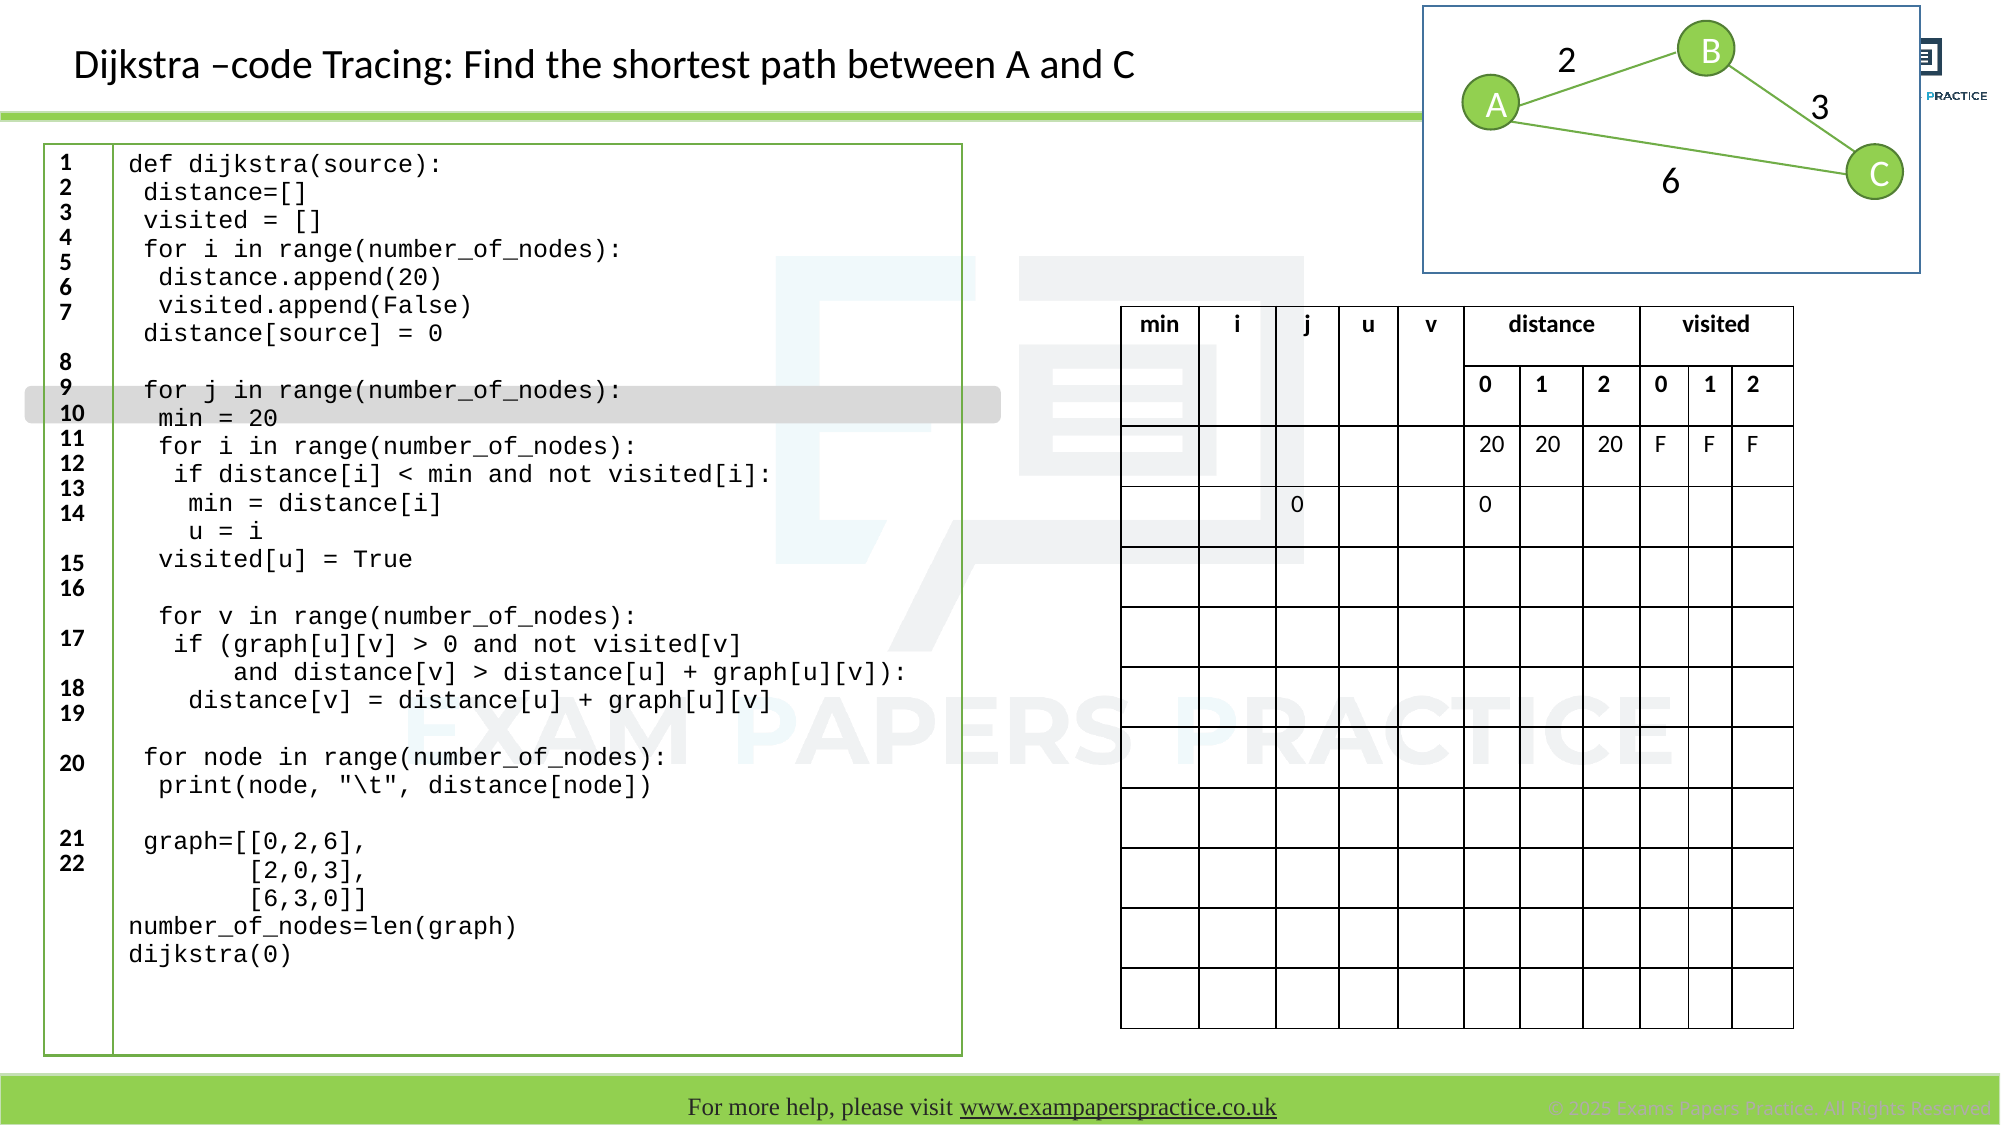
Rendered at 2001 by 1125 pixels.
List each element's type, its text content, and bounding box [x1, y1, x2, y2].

table_cell [1641, 608, 1688, 666]
table_cell [1200, 548, 1275, 606]
table_cell [1689, 608, 1731, 666]
table_cell [1465, 668, 1519, 726]
table_cell [1277, 849, 1338, 907]
table_cell 0 [1277, 487, 1338, 546]
table_cell [1340, 487, 1397, 546]
table_cell [1340, 849, 1397, 907]
table_cell 2 [1584, 367, 1639, 425]
table_cell F [1689, 427, 1731, 486]
table_cell [1733, 487, 1793, 546]
table_cell [1399, 487, 1463, 546]
table_cell [1200, 969, 1275, 1028]
table_cell [1340, 427, 1397, 486]
table_cell [1277, 969, 1338, 1028]
table_cell F [1733, 427, 1793, 486]
table_header j [1277, 307, 1338, 425]
table_cell [1521, 728, 1582, 787]
table_cell 20 [1465, 427, 1519, 486]
text_box 6 [1646, 176, 1692, 209]
table_cell [1399, 608, 1463, 666]
table_header u [1340, 307, 1397, 425]
table_cell [1399, 969, 1463, 1028]
table_cell [1584, 728, 1639, 787]
table_header v [1399, 307, 1463, 425]
table_header min [1122, 307, 1198, 425]
table_cell [1641, 668, 1688, 726]
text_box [1517, 52, 1677, 107]
text_box [1422, 5, 1921, 274]
table_cell [1689, 909, 1731, 967]
text_box 2 [1542, 27, 1588, 52]
table_cell [1465, 728, 1519, 787]
table_cell [1200, 849, 1275, 907]
table_cell [1122, 608, 1198, 666]
table_header distance [1465, 307, 1639, 365]
table_cell [1689, 668, 1731, 726]
text_box Dijkstra –code Tracing: Find the shortest path between A and C [58, 29, 1152, 94]
table_cell [1584, 969, 1639, 1028]
table_cell [1122, 728, 1198, 787]
table_cell [1584, 608, 1639, 666]
text_box A [1461, 73, 1520, 131]
table_cell [1277, 548, 1338, 606]
table_cell [1641, 909, 1688, 967]
table_cell [1340, 728, 1397, 787]
table_cell [1733, 789, 1793, 847]
table_cell [1733, 849, 1793, 907]
table_cell [1465, 608, 1519, 666]
table_cell [1733, 548, 1793, 606]
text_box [1722, 61, 1861, 156]
table_cell [1733, 608, 1793, 666]
table_cell [1340, 668, 1397, 726]
table_cell [1340, 969, 1397, 1028]
table_cell [1733, 728, 1793, 787]
table_cell [1641, 789, 1688, 847]
table_cell [1689, 789, 1731, 847]
table_cell [1689, 487, 1731, 546]
table_cell [1689, 969, 1731, 1028]
table_cell [1399, 909, 1463, 967]
table_cell [1465, 548, 1519, 606]
table_header visited [1641, 307, 1793, 365]
table_cell [1521, 548, 1582, 606]
table_cell [1733, 969, 1793, 1028]
text_box [963, 385, 1001, 424]
table_cell [1122, 668, 1198, 726]
table_cell [1399, 789, 1463, 847]
table_cell [1200, 427, 1275, 486]
table_cell [1277, 728, 1338, 787]
table_cell [1521, 608, 1582, 666]
table_cell [1584, 849, 1639, 907]
table_cell [1641, 548, 1688, 606]
table_cell [1122, 909, 1198, 967]
table_cell [1521, 909, 1582, 967]
table_cell [1584, 909, 1639, 967]
table_cell [1521, 487, 1582, 546]
table_cell [1122, 548, 1198, 606]
table_cell [1465, 909, 1519, 967]
table_cell [1584, 668, 1639, 726]
table_cell 0 [1465, 367, 1519, 425]
text_box [24, 385, 43, 424]
table_cell [1200, 668, 1275, 726]
table_cell [1340, 789, 1397, 847]
table_cell [1641, 849, 1688, 907]
table_cell [1122, 427, 1198, 486]
table_cell [1521, 668, 1582, 726]
table_cell 1 [1689, 367, 1731, 425]
table_cell [1277, 608, 1338, 666]
table_cell [1465, 969, 1519, 1028]
table_header 1 2 3 4 5 6 7 8 9 10 11 12 13 14 15 16 17 18 19 20 21 22 [45, 145, 112, 1054]
table_cell [1641, 728, 1688, 787]
table_cell [1399, 548, 1463, 606]
table_cell [1733, 668, 1793, 726]
table_cell [1584, 548, 1639, 606]
text_box C [1845, 143, 1905, 200]
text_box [1510, 121, 1853, 176]
table_header i [1200, 307, 1275, 425]
table_cell [1122, 969, 1198, 1028]
table_cell [1399, 728, 1463, 787]
table_cell [1399, 427, 1463, 486]
table_cell 2 [1733, 367, 1793, 425]
table_cell [1521, 849, 1582, 907]
table_cell [1340, 909, 1397, 967]
table_cell [1521, 789, 1582, 847]
table_cell [1340, 548, 1397, 606]
table_cell [1521, 969, 1582, 1028]
table_cell 20 [1584, 427, 1639, 486]
table_cell [1584, 487, 1639, 546]
table_cell [1465, 849, 1519, 907]
text_box B [1676, 19, 1736, 77]
table_cell [1200, 487, 1275, 546]
table_cell 0 [1465, 487, 1519, 546]
table_cell [1200, 909, 1275, 967]
table_cell F [1641, 427, 1688, 486]
table_cell [1122, 849, 1198, 907]
table_cell [1340, 608, 1397, 666]
table_cell [1399, 849, 1463, 907]
table_cell [1399, 668, 1463, 726]
table_cell [1277, 668, 1338, 726]
table_cell [1733, 909, 1793, 967]
table_cell [1277, 909, 1338, 967]
table_cell [1200, 608, 1275, 666]
table_cell 0 [1641, 367, 1688, 425]
table_cell [1689, 548, 1731, 606]
table_header def dijkstra(source): distance=[] visited = [] for i in range(number_of_nodes): distance.append(20) visited.append(False) distance[source] = 0 for j in range(number_of_nodes): min = 20 for i in range(number_of_nodes): if distance[i] < min and not visited[i]: min = distance[i] u = i visited[u] = True for v in range(number_of_nodes): if (graph[u][v] > 0 and not visited[v] and distance[v] > distance[u] + graph[u][v]): distance[v] = distance[u] + graph[u][v] for node in range(number_of_nodes): print(node, "\t", distance[node]) graph=[[0,2,6], [2,0,3], [6,3,0]] number_of_nodes=len(graph) dijkstra(0) [114, 145, 961, 1054]
table_cell [1277, 427, 1338, 486]
table_cell [1122, 487, 1198, 546]
table_cell 20 [1521, 427, 1582, 486]
table_cell [1584, 789, 1639, 847]
table_cell [1641, 969, 1688, 1028]
table_cell [1465, 789, 1519, 847]
table_cell 1 [1521, 367, 1582, 425]
table_cell [1689, 849, 1731, 907]
table_cell [1277, 789, 1338, 847]
table_cell [1200, 728, 1275, 787]
table_cell [1689, 728, 1731, 787]
table_cell [1122, 789, 1198, 847]
table_cell [1200, 789, 1275, 847]
table_cell [1641, 487, 1688, 546]
